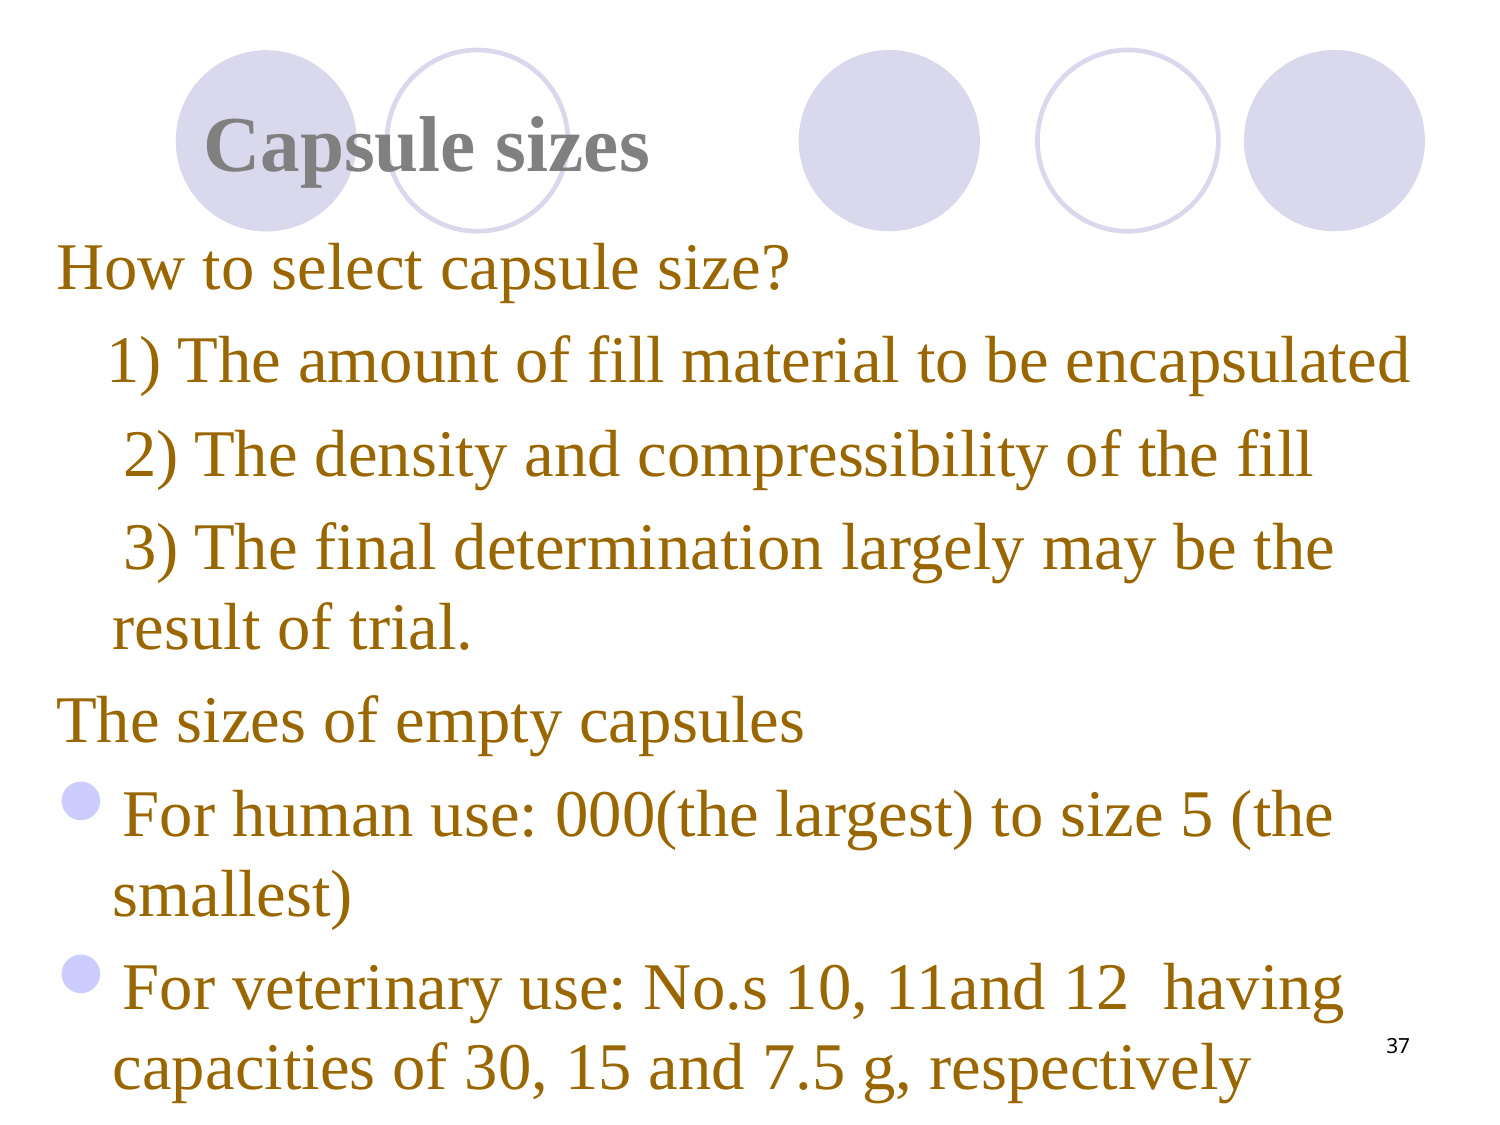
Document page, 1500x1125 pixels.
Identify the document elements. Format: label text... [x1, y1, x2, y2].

title Capsule sizes [100, 66, 1370, 214]
list How to select capsule size? 1) The amount of fill material to be encapsulated 2) The density and compressibility of the fill 3) The final determination largely may be the result of trial. The sizes of empty capsules For human use: 000(the largest) to size 5 (the smallest) For veterinary use: No.s 10, 11and 12 having capacities of 30, 15 and 7.5 g, respectively [41, 215, 1459, 1125]
